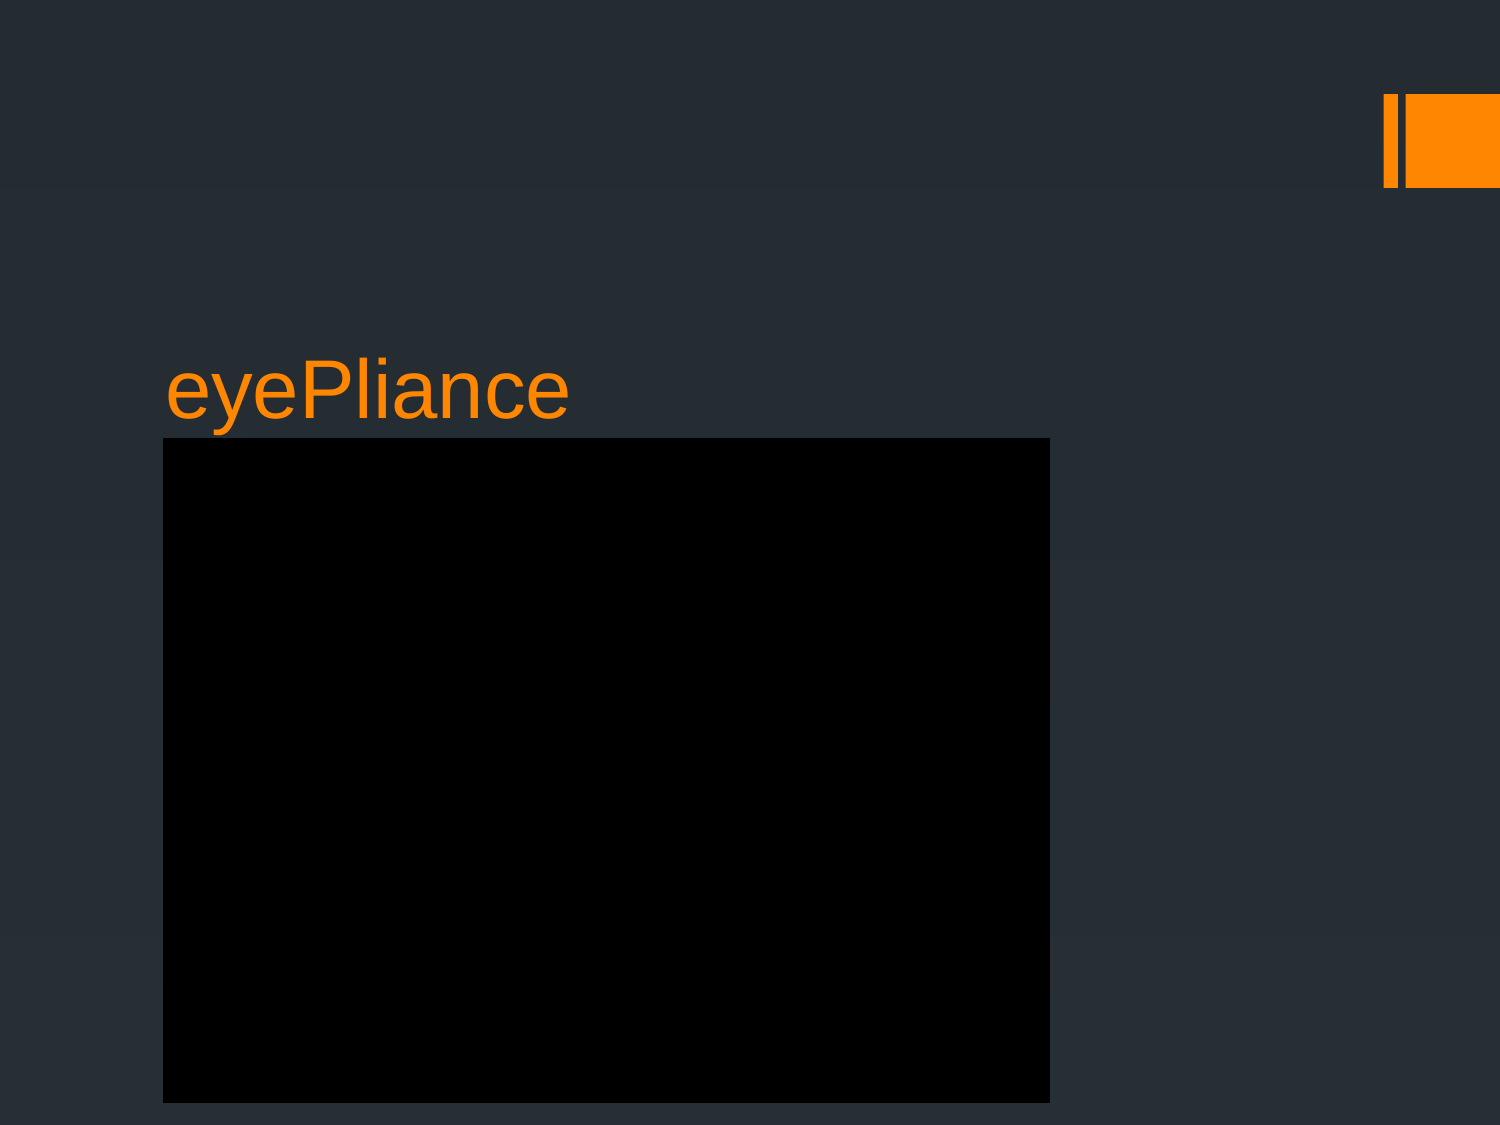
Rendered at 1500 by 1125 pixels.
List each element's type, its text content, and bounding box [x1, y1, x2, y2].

title eyePliance [150, 253, 1350, 443]
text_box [161, 436, 1051, 1104]
